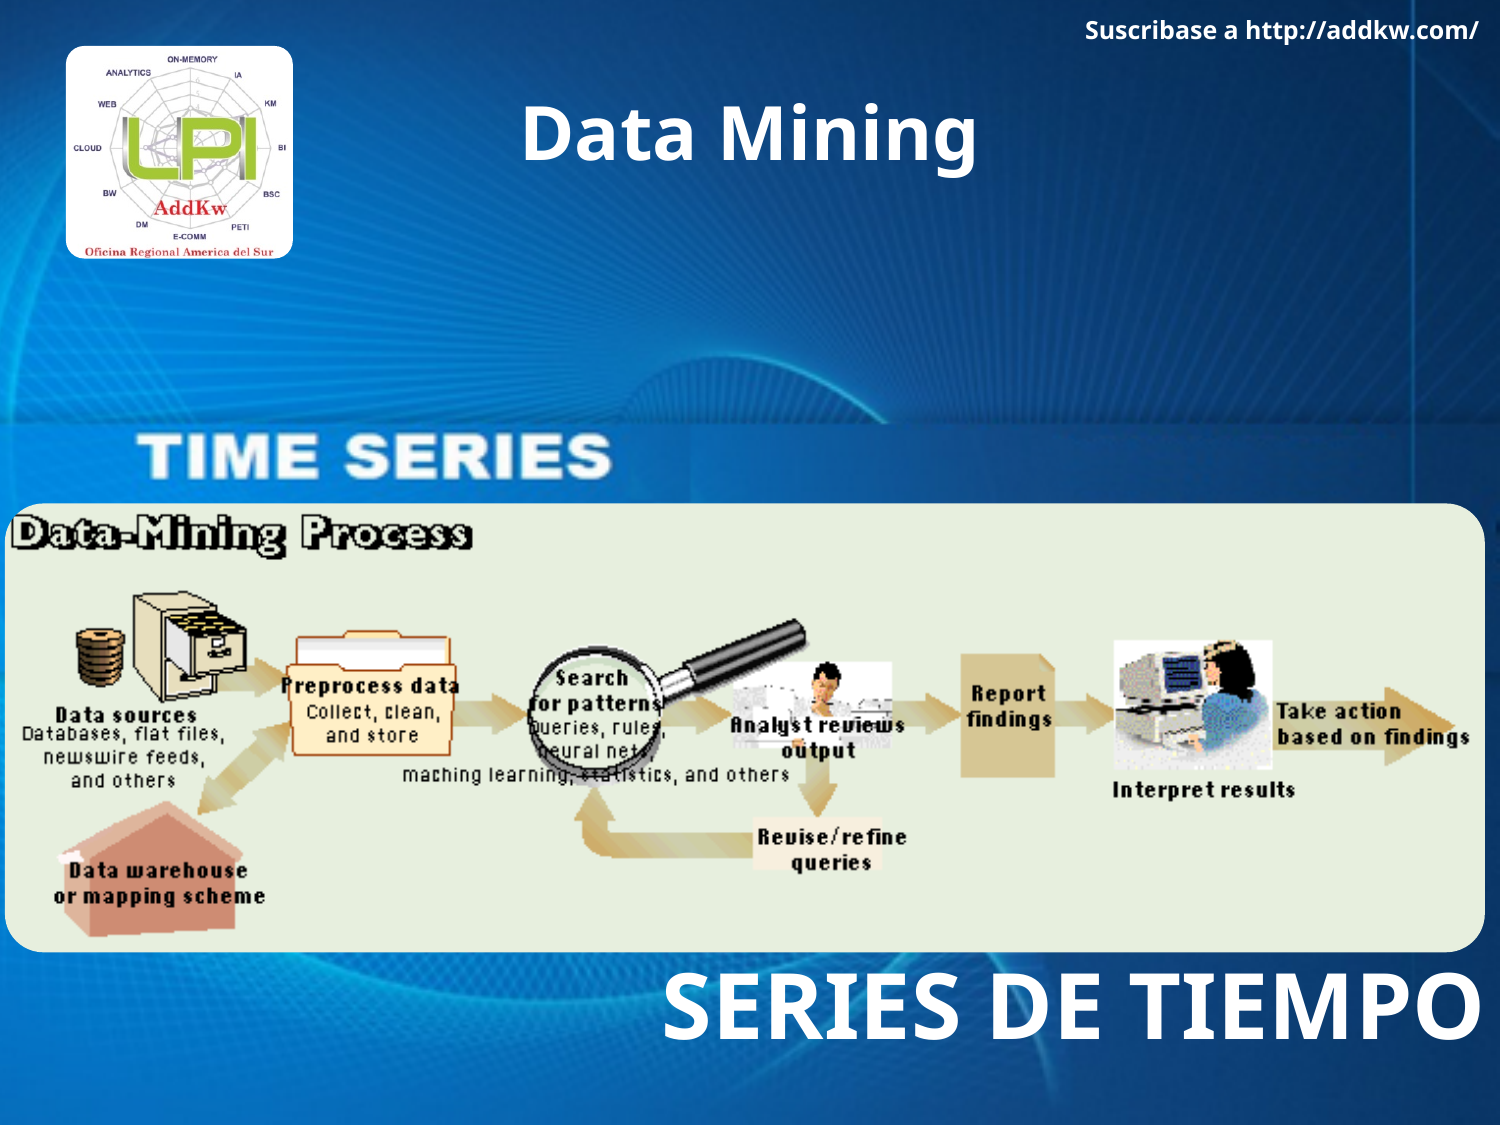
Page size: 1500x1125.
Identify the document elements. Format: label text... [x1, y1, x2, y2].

picture [0, 0, 1500, 1125]
text_box Suscribase a http://addkw.com/ [1070, 7, 1495, 52]
text_box Data Mining [29, 78, 1471, 183]
